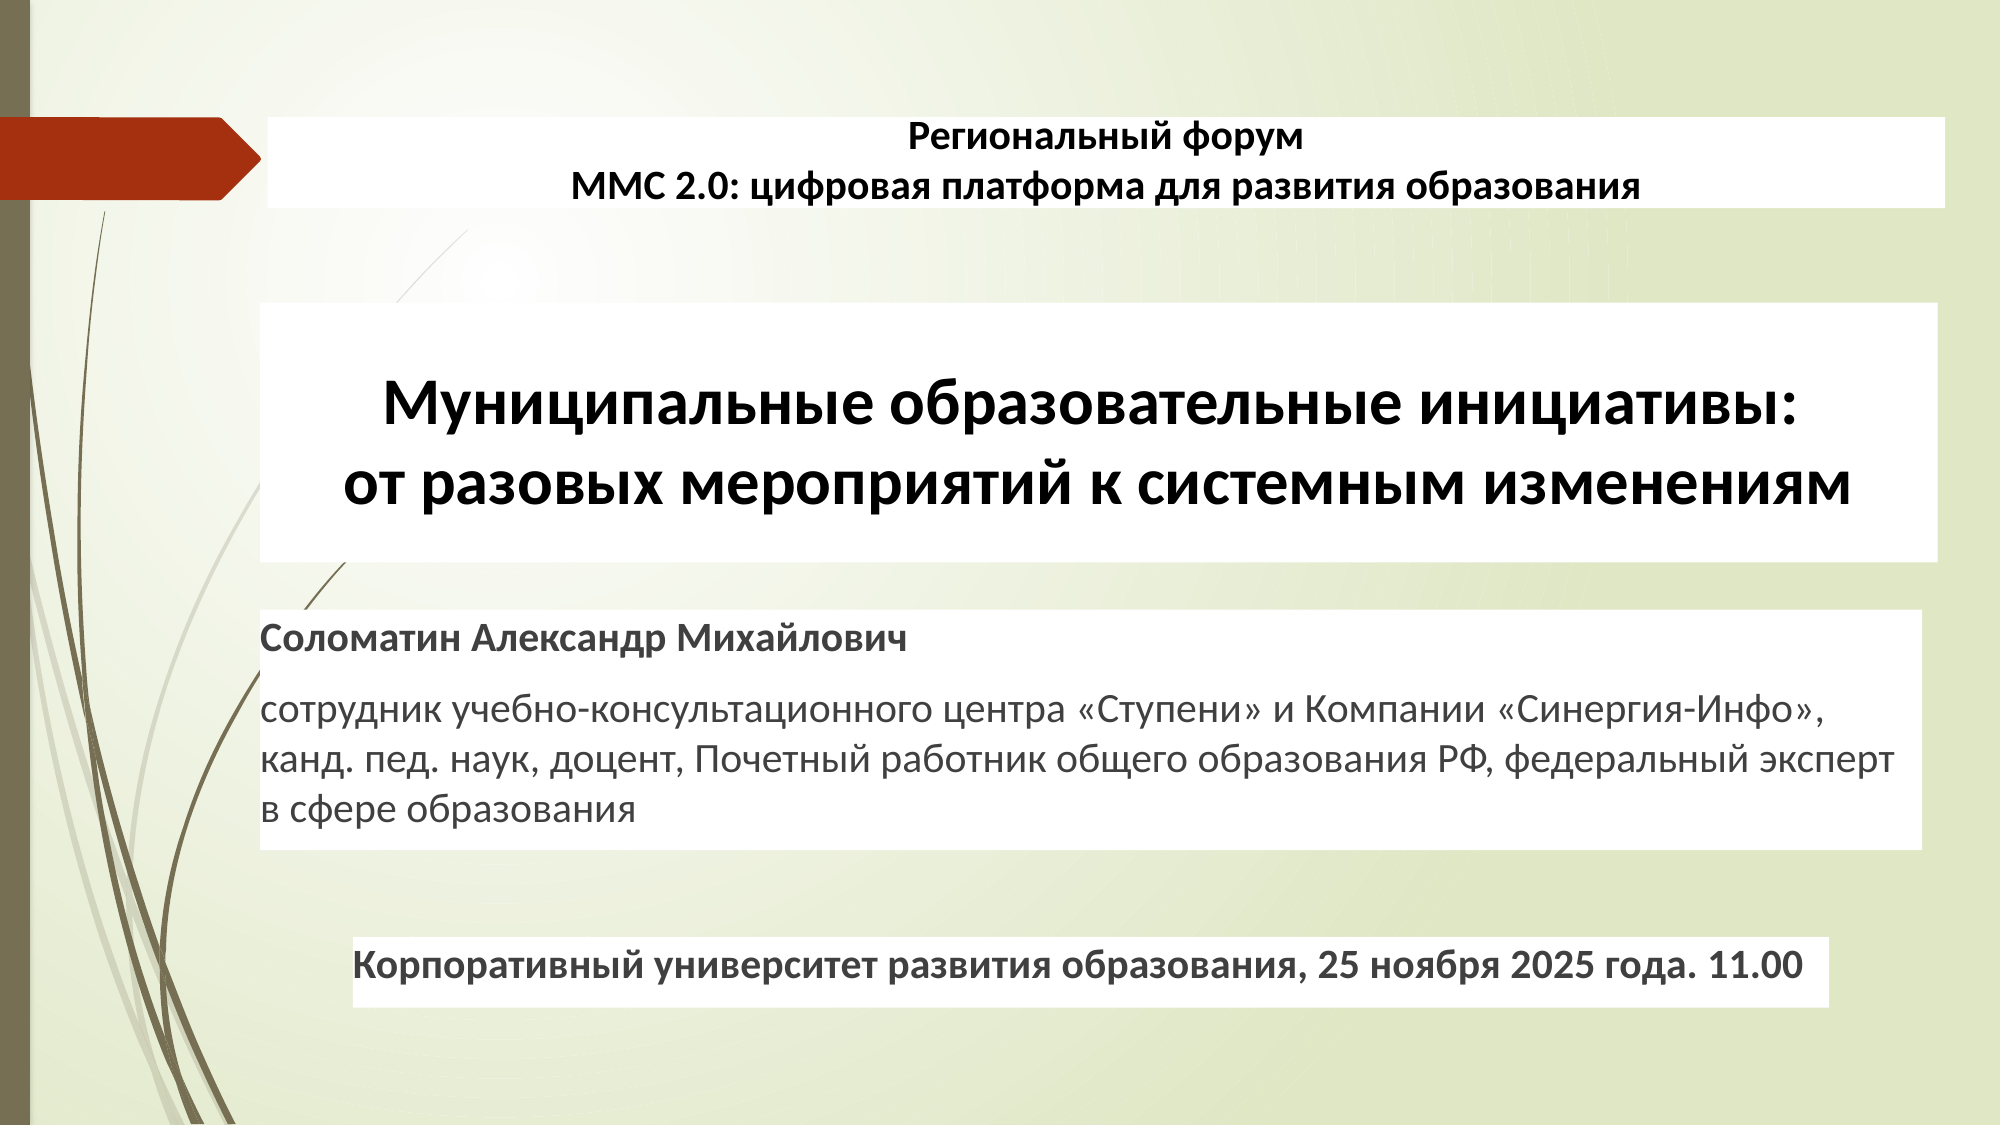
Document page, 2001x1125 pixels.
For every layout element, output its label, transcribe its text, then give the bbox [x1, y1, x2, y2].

text_box Муниципальные образовательные инициативы: от разовых мероприятий к системным изменениям [260, 302, 1938, 563]
text_box Соломатин Александр Михайлович сотрудник учебно-консультационного центра «Ступени» и Компании «Синергия-Инфо», канд. пед. наук, доцент, Почетный работник общего образования РФ, федеральный эксперт в сфере образования [260, 609, 1923, 851]
title Региональный форум ММС 2.0: цифровая платформа для развития образования [267, 117, 1946, 209]
subtitle Корпоративный университет развития образования, 25 ноября 2025 года. 11.00 [352, 936, 1830, 1008]
